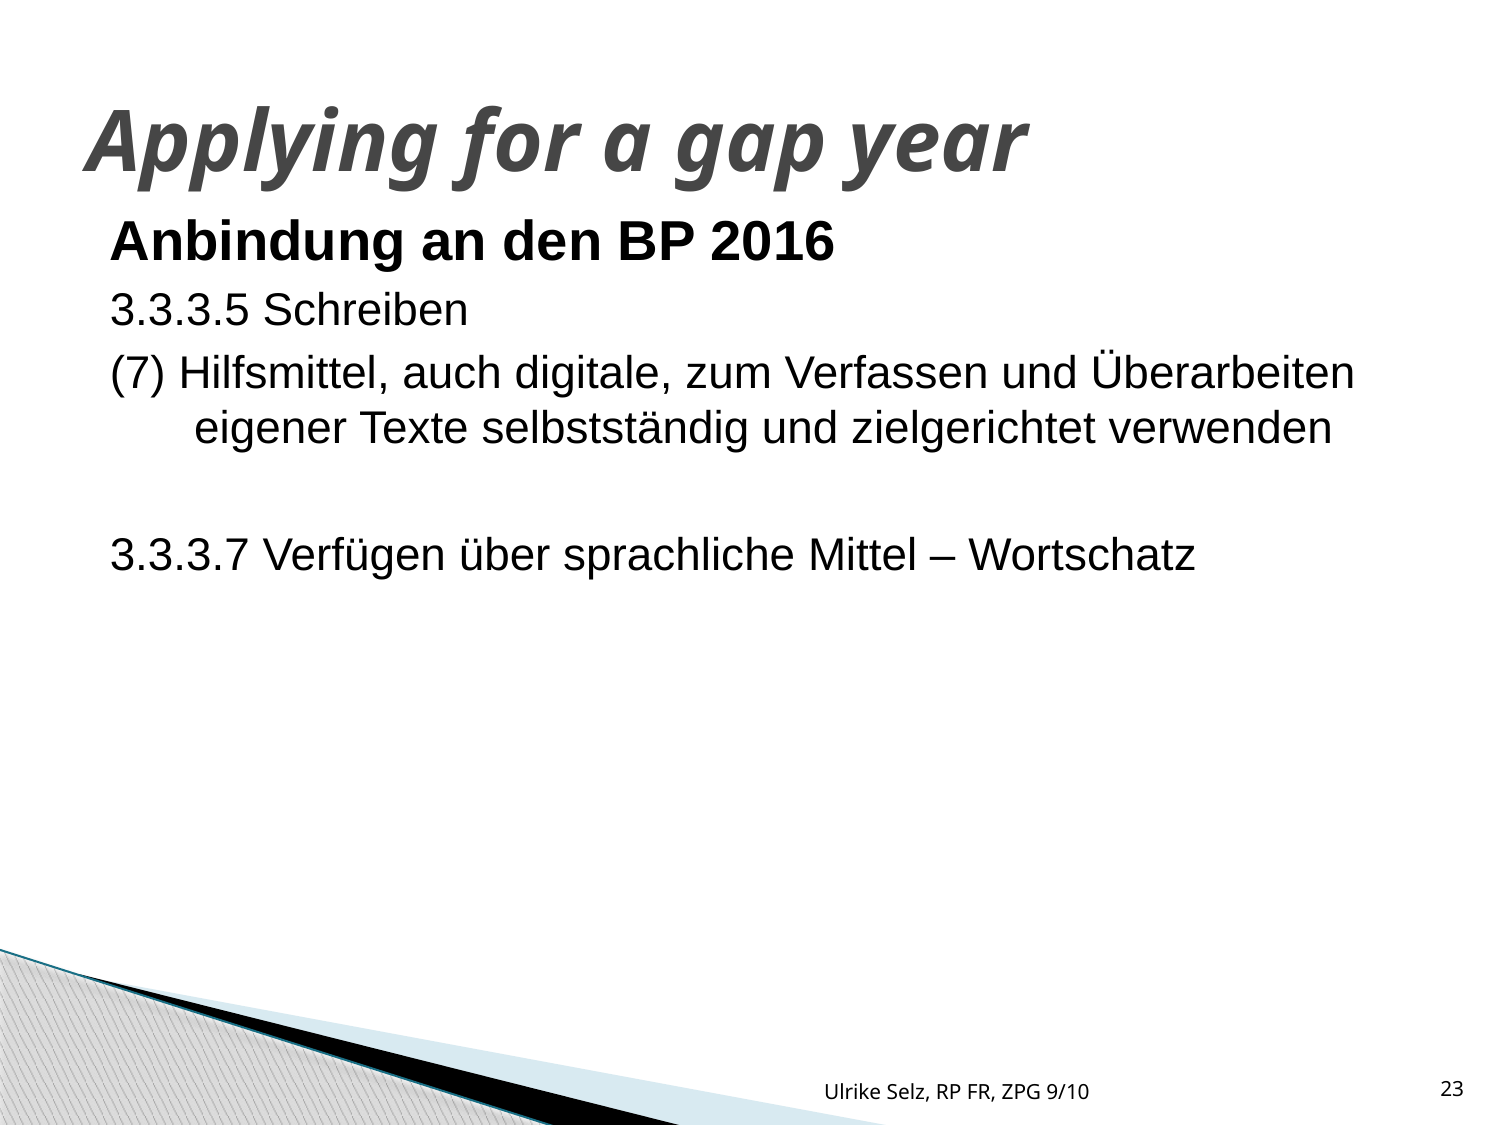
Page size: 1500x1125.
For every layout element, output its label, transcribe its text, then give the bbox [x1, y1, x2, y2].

slide_number 23 [1418, 1051, 1479, 1112]
text_box Ulrike Selz, RP FR, ZPG 9/10 [718, 1051, 1105, 1112]
title Applying for a gap year [72, 43, 1423, 232]
list Anbindung an den BP 2016 3.3.3.5 Schreiben (7) Hilfsmittel, auch digitale, zum Verfassen und Überarbeiten eigener Texte selbstständig und zielgerichtet verwenden 3.3.3.7 Verfügen über sprachliche Mittel – Wortschatz [76, 196, 1428, 987]
